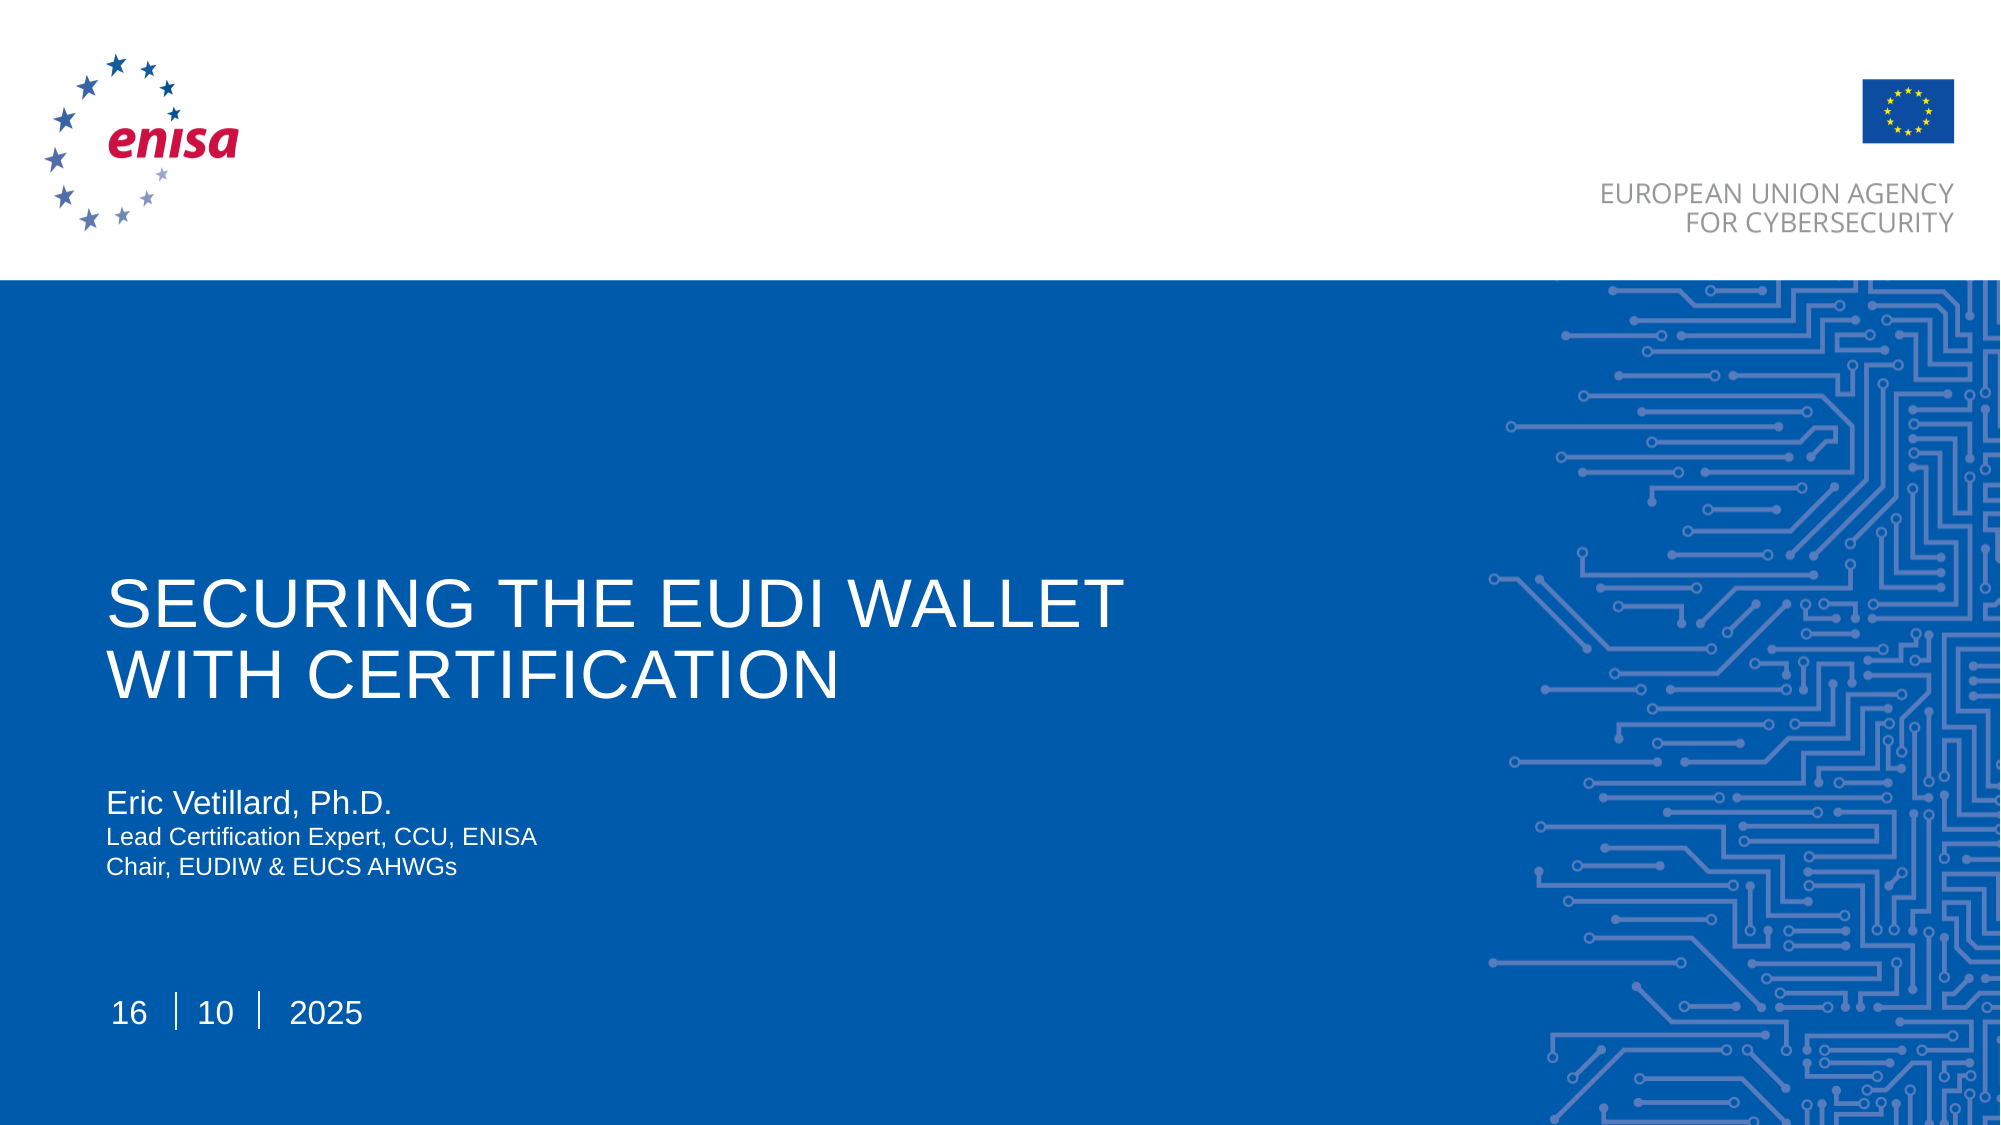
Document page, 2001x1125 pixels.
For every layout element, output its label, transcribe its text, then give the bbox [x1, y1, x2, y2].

list 10 [181, 988, 250, 1032]
list Eric Vetillard, Ph.D. Lead Certification Expert, CCU, ENISA Chair, EUDIW & EUCS AHWGs [0, 780, 1438, 886]
list Securing the EUDI wallet With certification [0, 283, 1478, 712]
list 16 [110, 988, 169, 1032]
list 2025 [262, 988, 391, 1032]
picture [0, 0, 2000, 1125]
